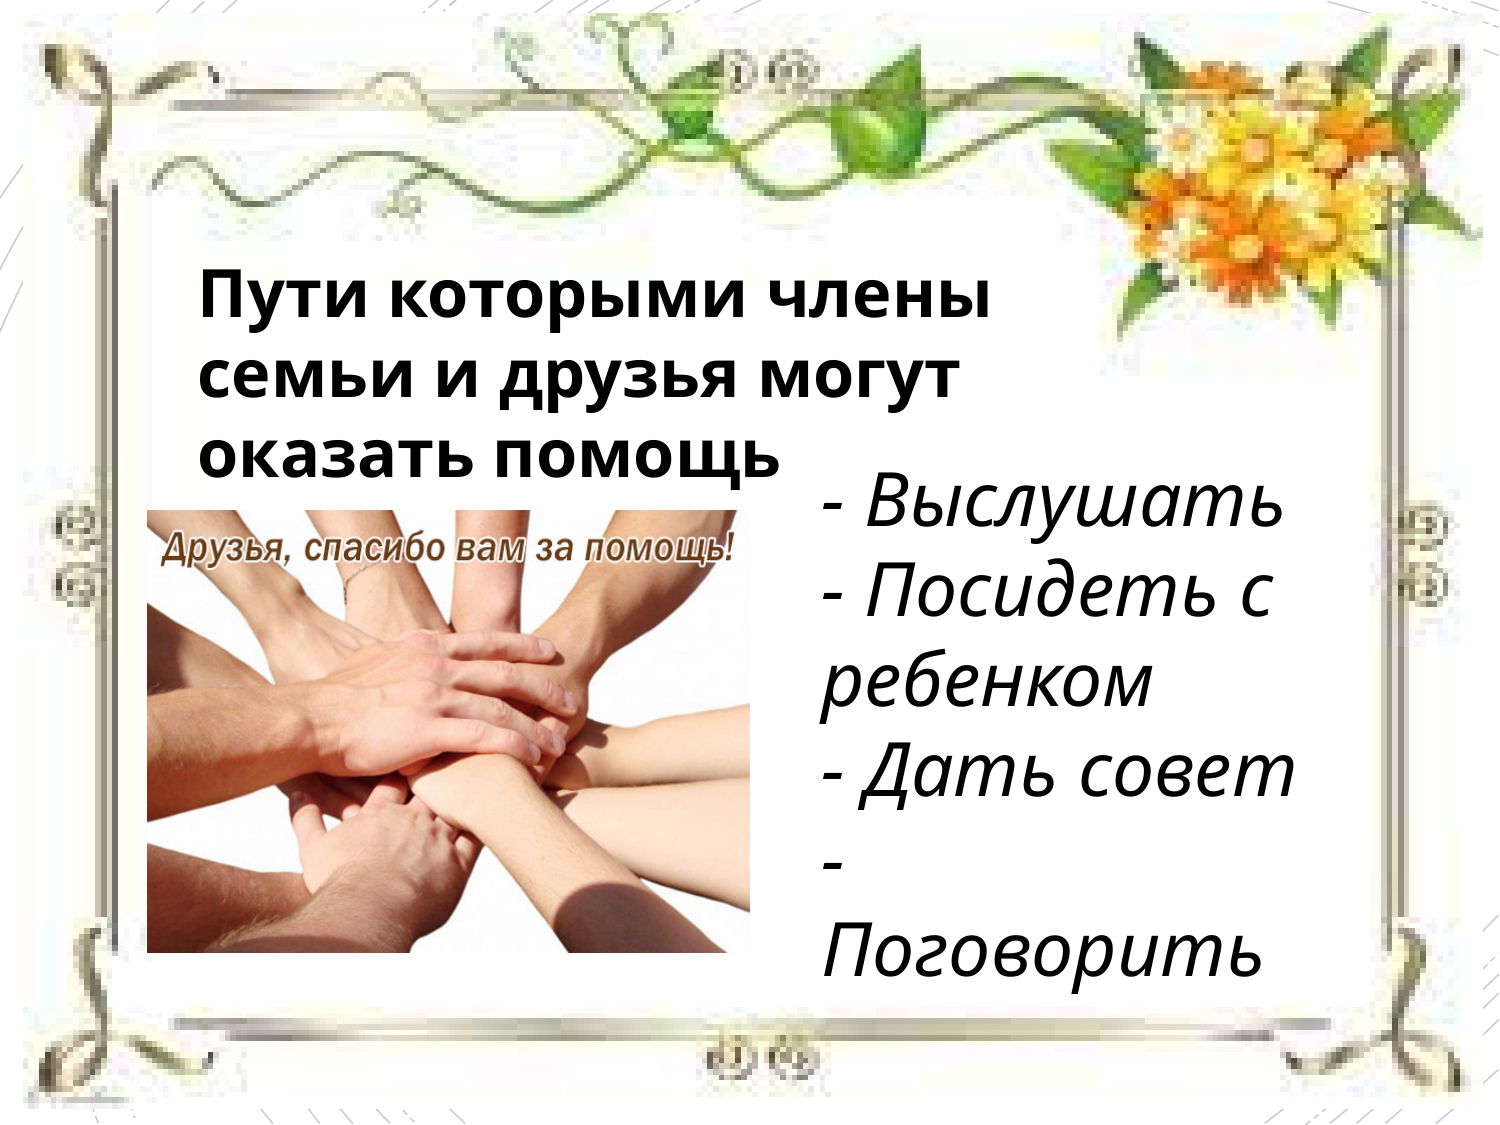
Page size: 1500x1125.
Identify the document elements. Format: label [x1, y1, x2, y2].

picture [23, 15, 1477, 1109]
list [29, 13, 1483, 1107]
